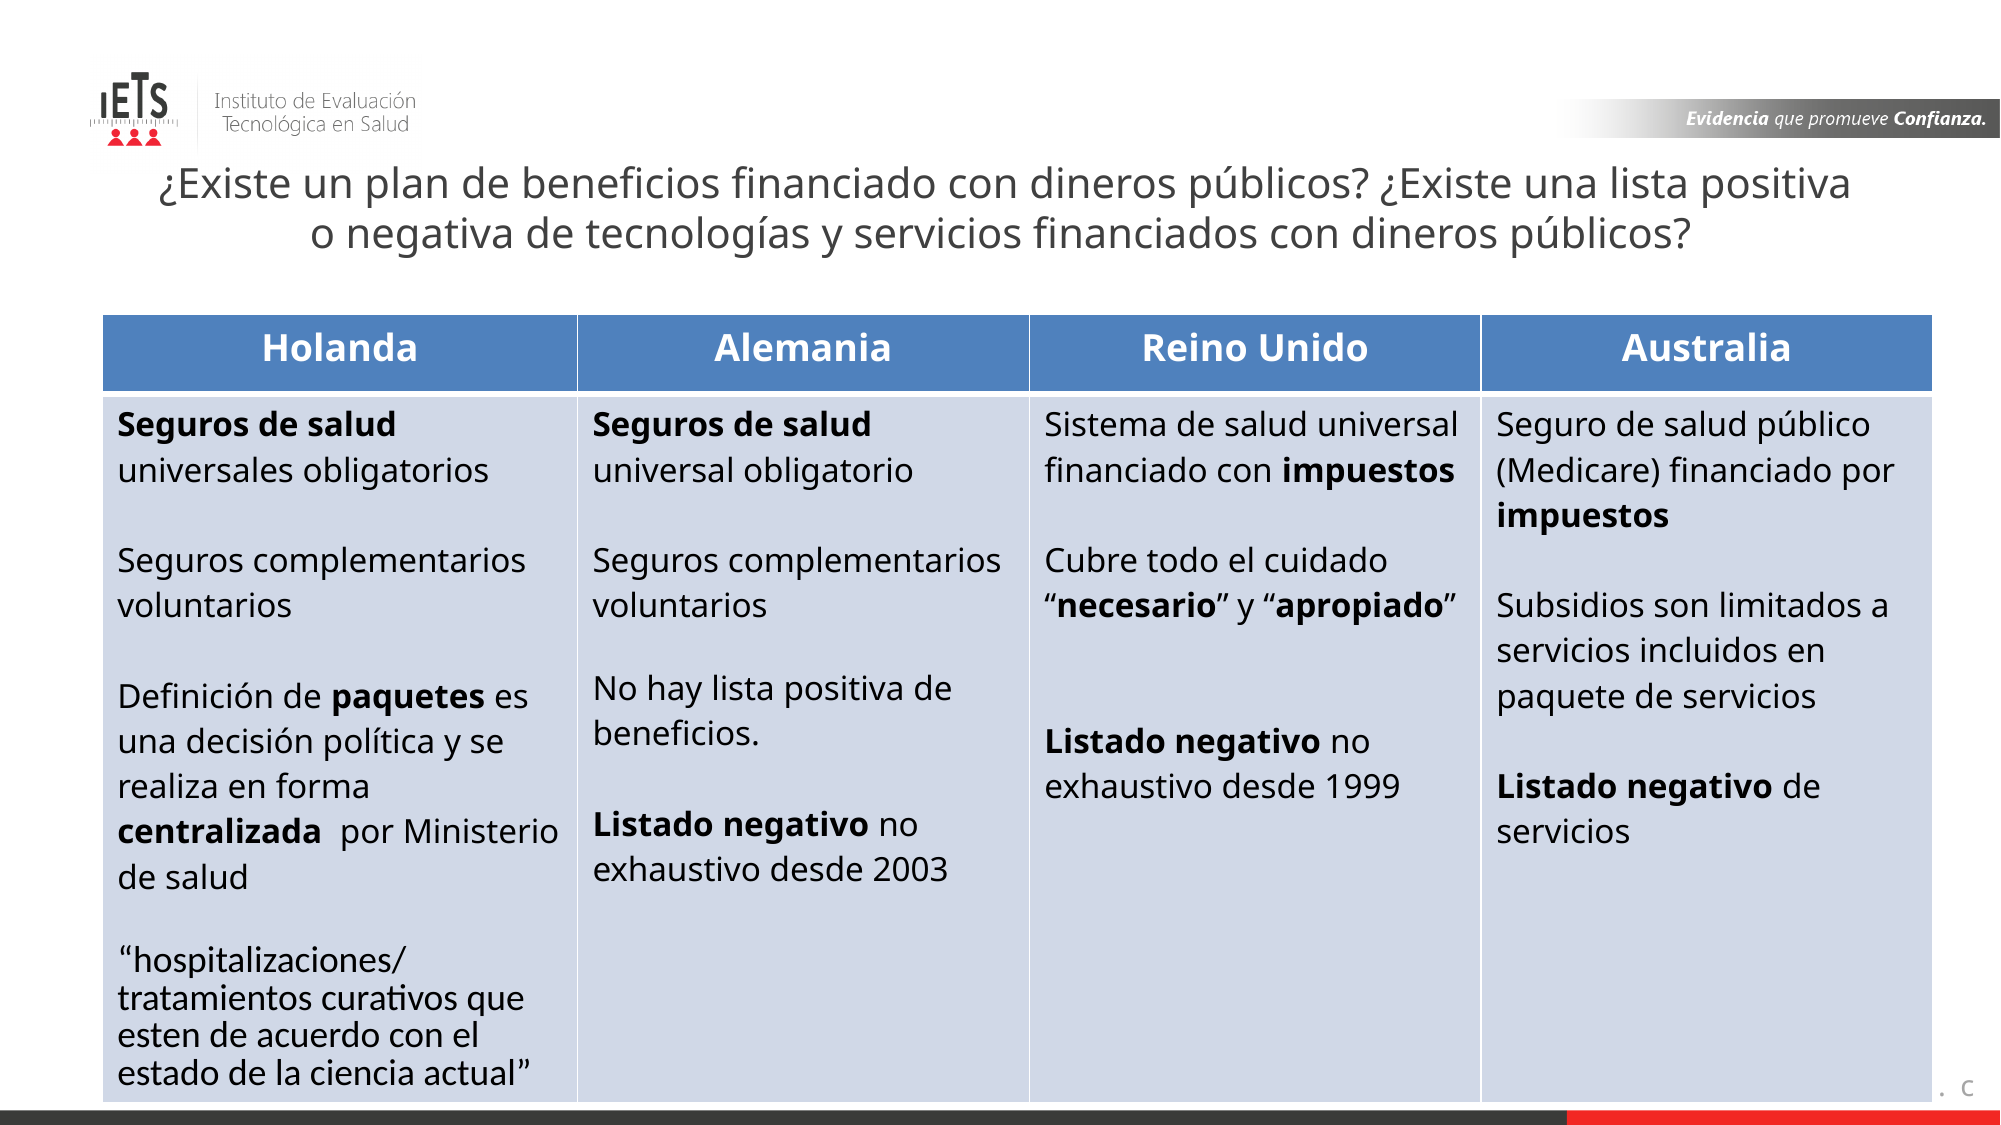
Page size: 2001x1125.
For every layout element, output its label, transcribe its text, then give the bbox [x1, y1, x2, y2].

table_header Alemania [578, 315, 1029, 391]
list ¿Existe un plan de beneficios financiado con dineros públicos? ¿Existe una lista positiva o negativa de tecnologías y servicios financiados con dineros públicos? [137, 149, 1875, 208]
table_header Holanda [103, 315, 577, 391]
table_header Reino Unido [1030, 315, 1480, 391]
table_cell Sistema de salud universal financiado con impuestos Cubre todo el cuidado “necesario” y “apropiado” Listado negativo no exhaustivo desde 1999 [1030, 397, 1480, 1102]
table_cell Seguros de salud universales obligatorios Seguros complementarios voluntarios Definición de paquetes es una decisión política y se realiza en forma centralizada por Ministerio de salud “hospitalizaciones/tratamientos curativos que esten de acuerdo con el estado de la ciencia actual” [103, 397, 577, 1102]
table_cell Seguro de salud público (Medicare) financiado por impuestos Subsidios son limitados a servicios incluidos en paquete de servicios Listado negativo de servicios [1482, 397, 1932, 1102]
picture [1546, 99, 2000, 138]
picture [90, 54, 422, 174]
table_cell Seguros de salud universal obligatorio Seguros complementarios voluntarios No hay lista positiva de beneficios. Listado negativo no exhaustivo desde 2003 [578, 397, 1029, 1102]
table_header Australia [1482, 315, 1932, 391]
